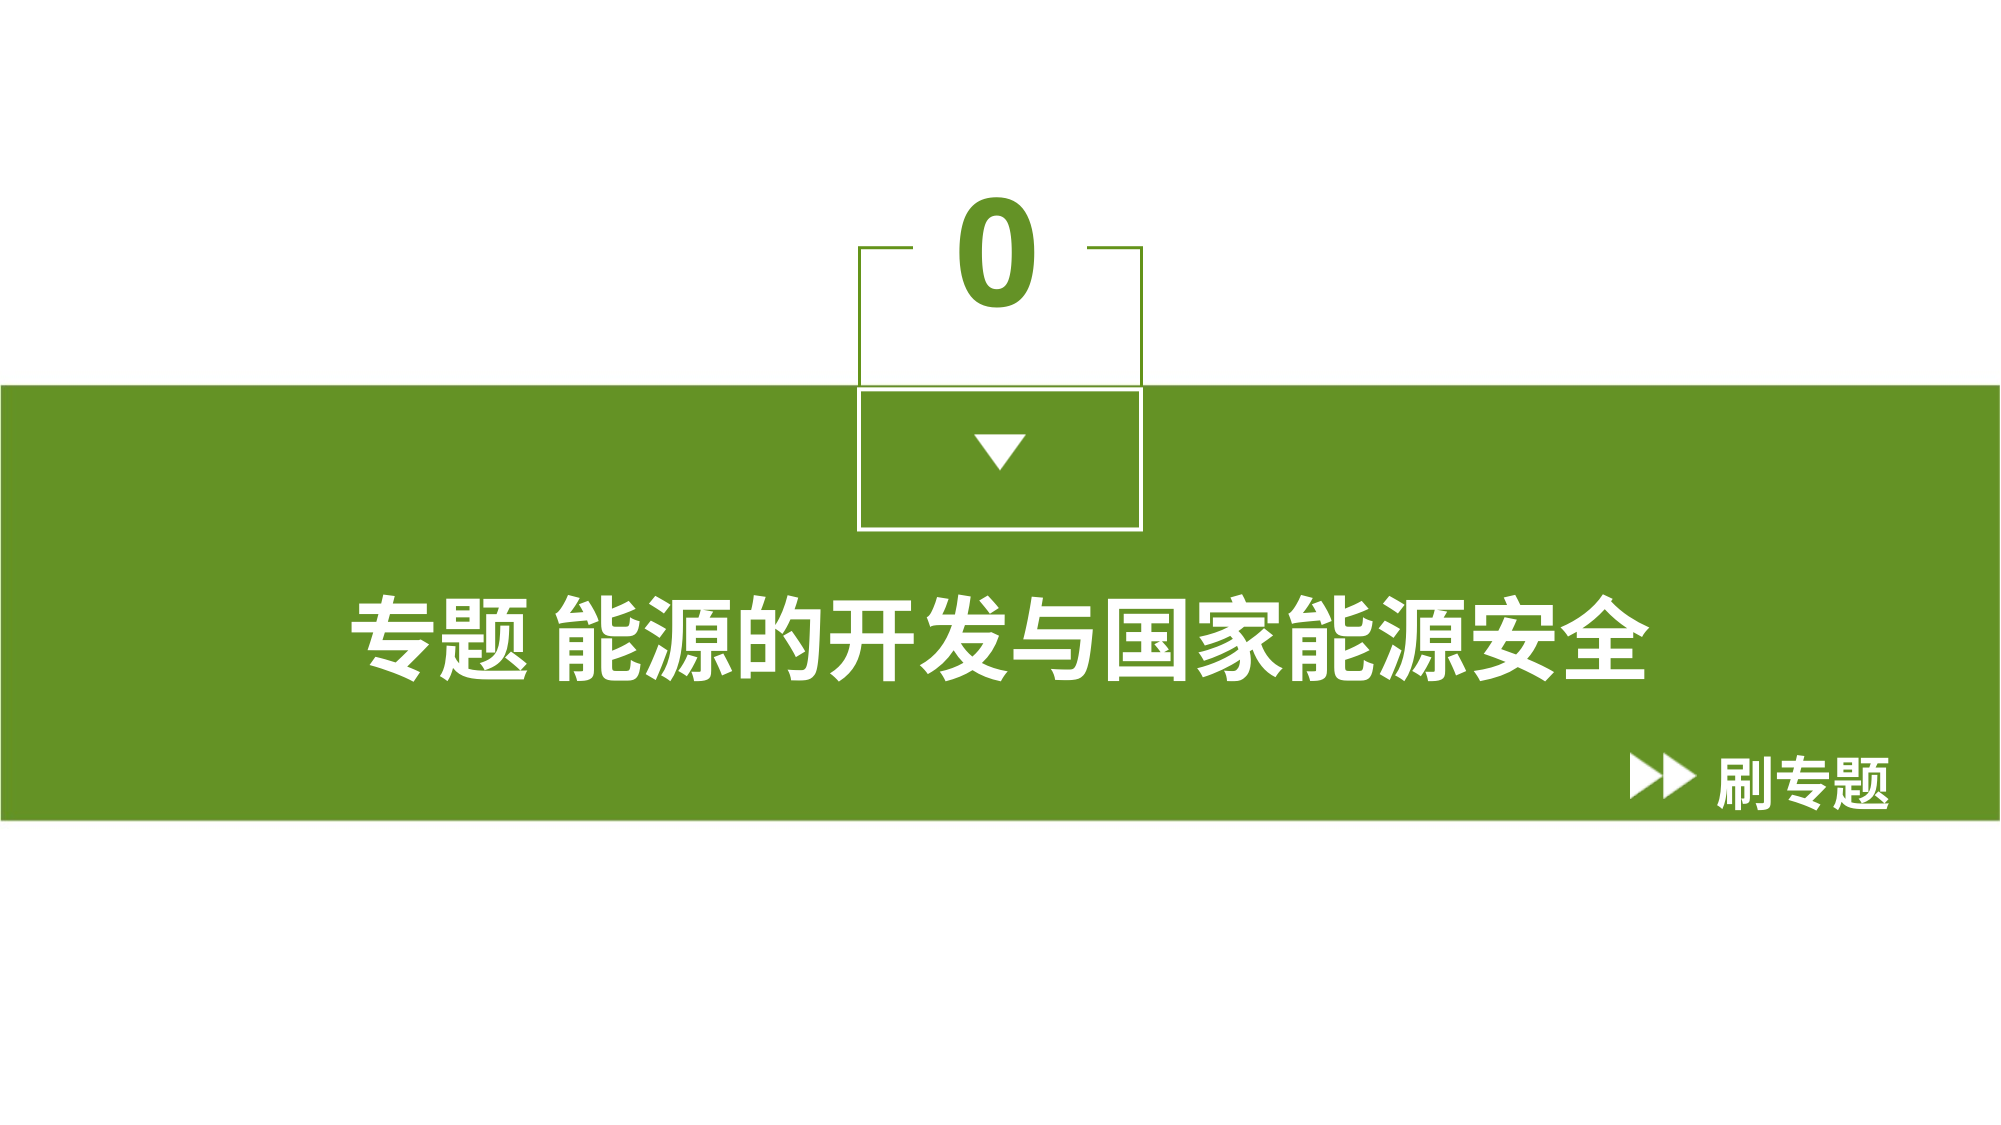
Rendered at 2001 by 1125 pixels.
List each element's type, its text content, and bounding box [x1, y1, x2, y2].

text_box 刷专题 [1715, 718, 1997, 812]
text_box 0 [865, 148, 1130, 345]
text_box 专题 能源的开发与国家能源安全 [0, 572, 2000, 699]
picture [0, 699, 2000, 1125]
picture [0, 0, 2000, 572]
